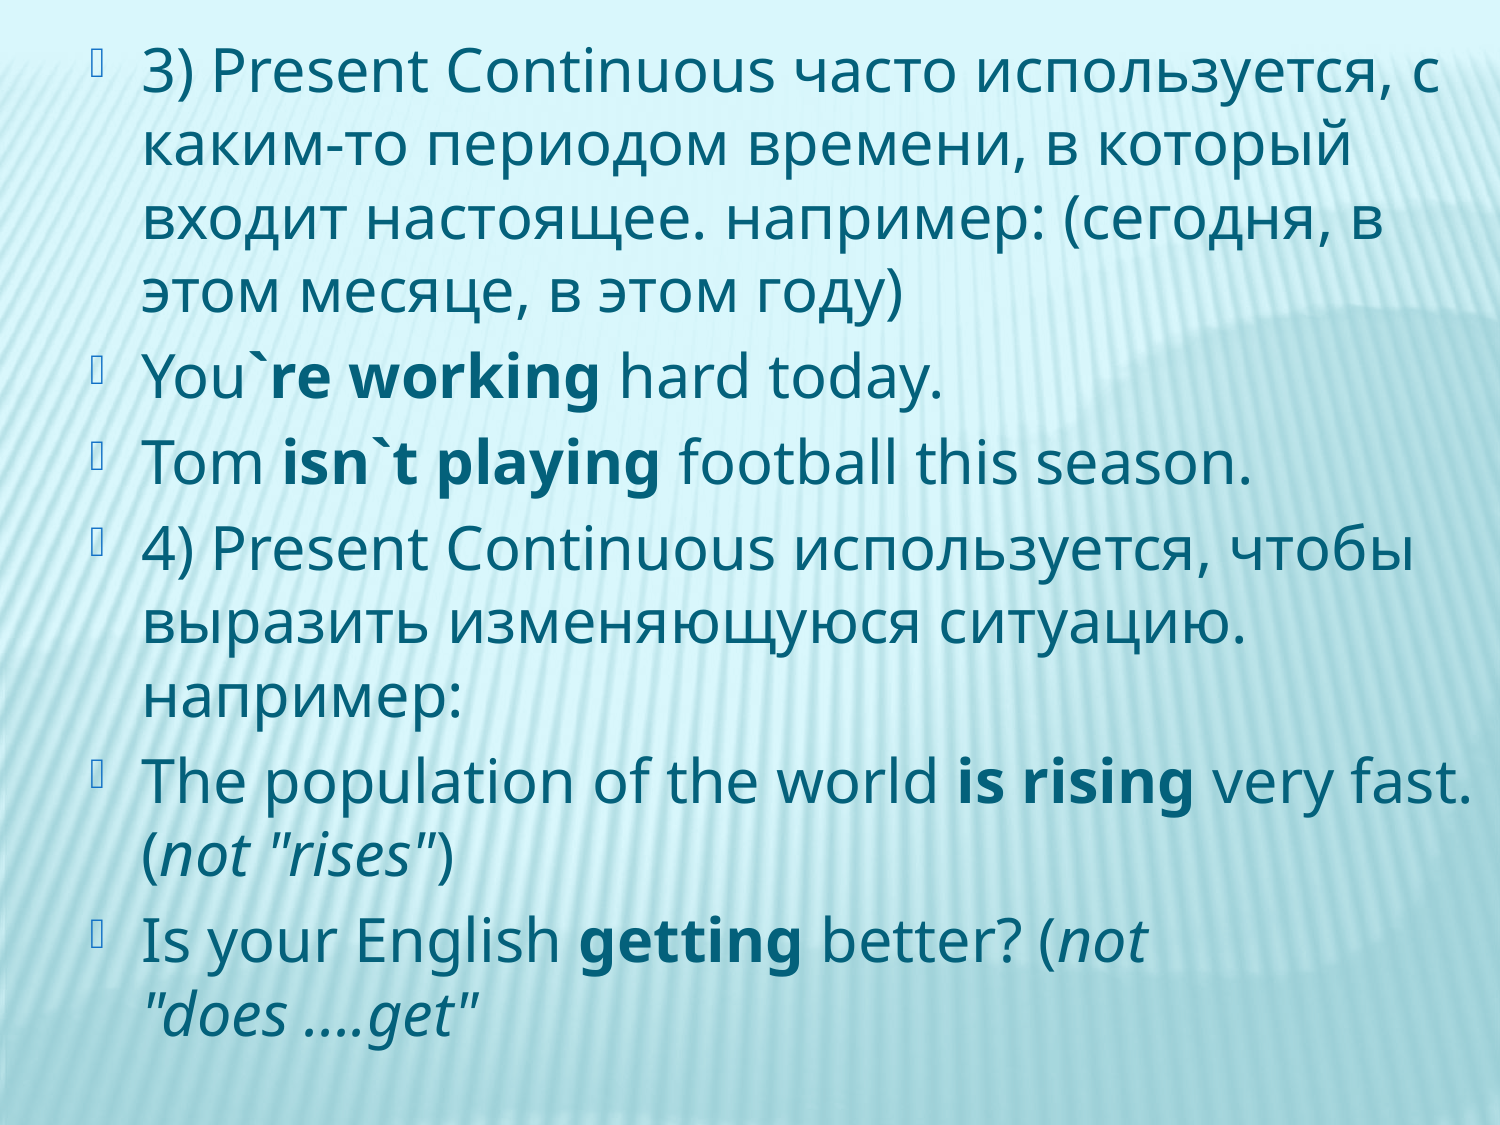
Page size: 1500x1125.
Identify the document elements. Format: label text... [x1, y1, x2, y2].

list 3) Present Continuous часто используется, с каким-то периодом времени, в который входит настоящее. например: (сегодня, в этом месяце, в этом году) You`re working hard today. Tom isn`t playing football this season. 4) Present Continuous используется, чтобы выразить изменяющуюся ситуацию. например: The population of the world is rising very fast. (not "rises") Is your English getting better? (not "does ....get" [75, 23, 1500, 1067]
